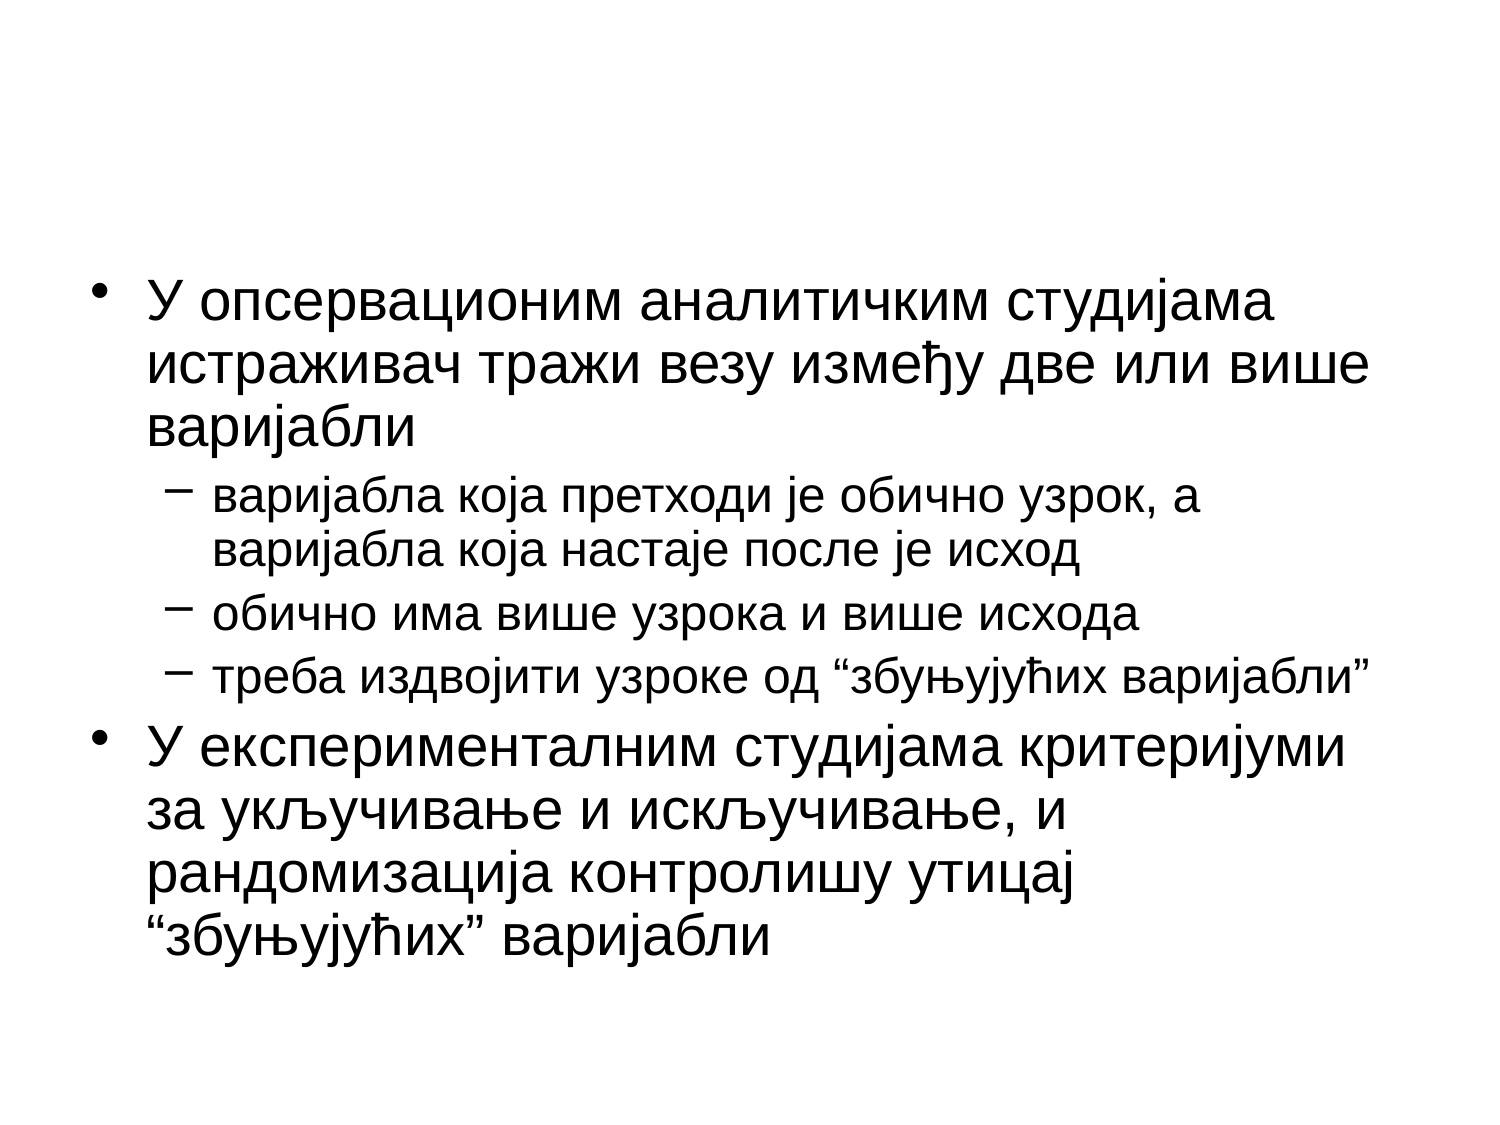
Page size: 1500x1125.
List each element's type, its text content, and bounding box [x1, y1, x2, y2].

list У опсервационим аналитичким студијама истраживач тражи везу између две или више варијабли варијабла која претходи је обично узрок, а варијабла која настаје после је исход обично има више узрока и више исхода треба издвојити узроке од “збуњујућих варијабли” У експерименталним студијама критеријуми за укључивање и искључивање, и рандомизација контролишу утицај “збуњујућих” варијабли [74, 262, 1426, 1006]
